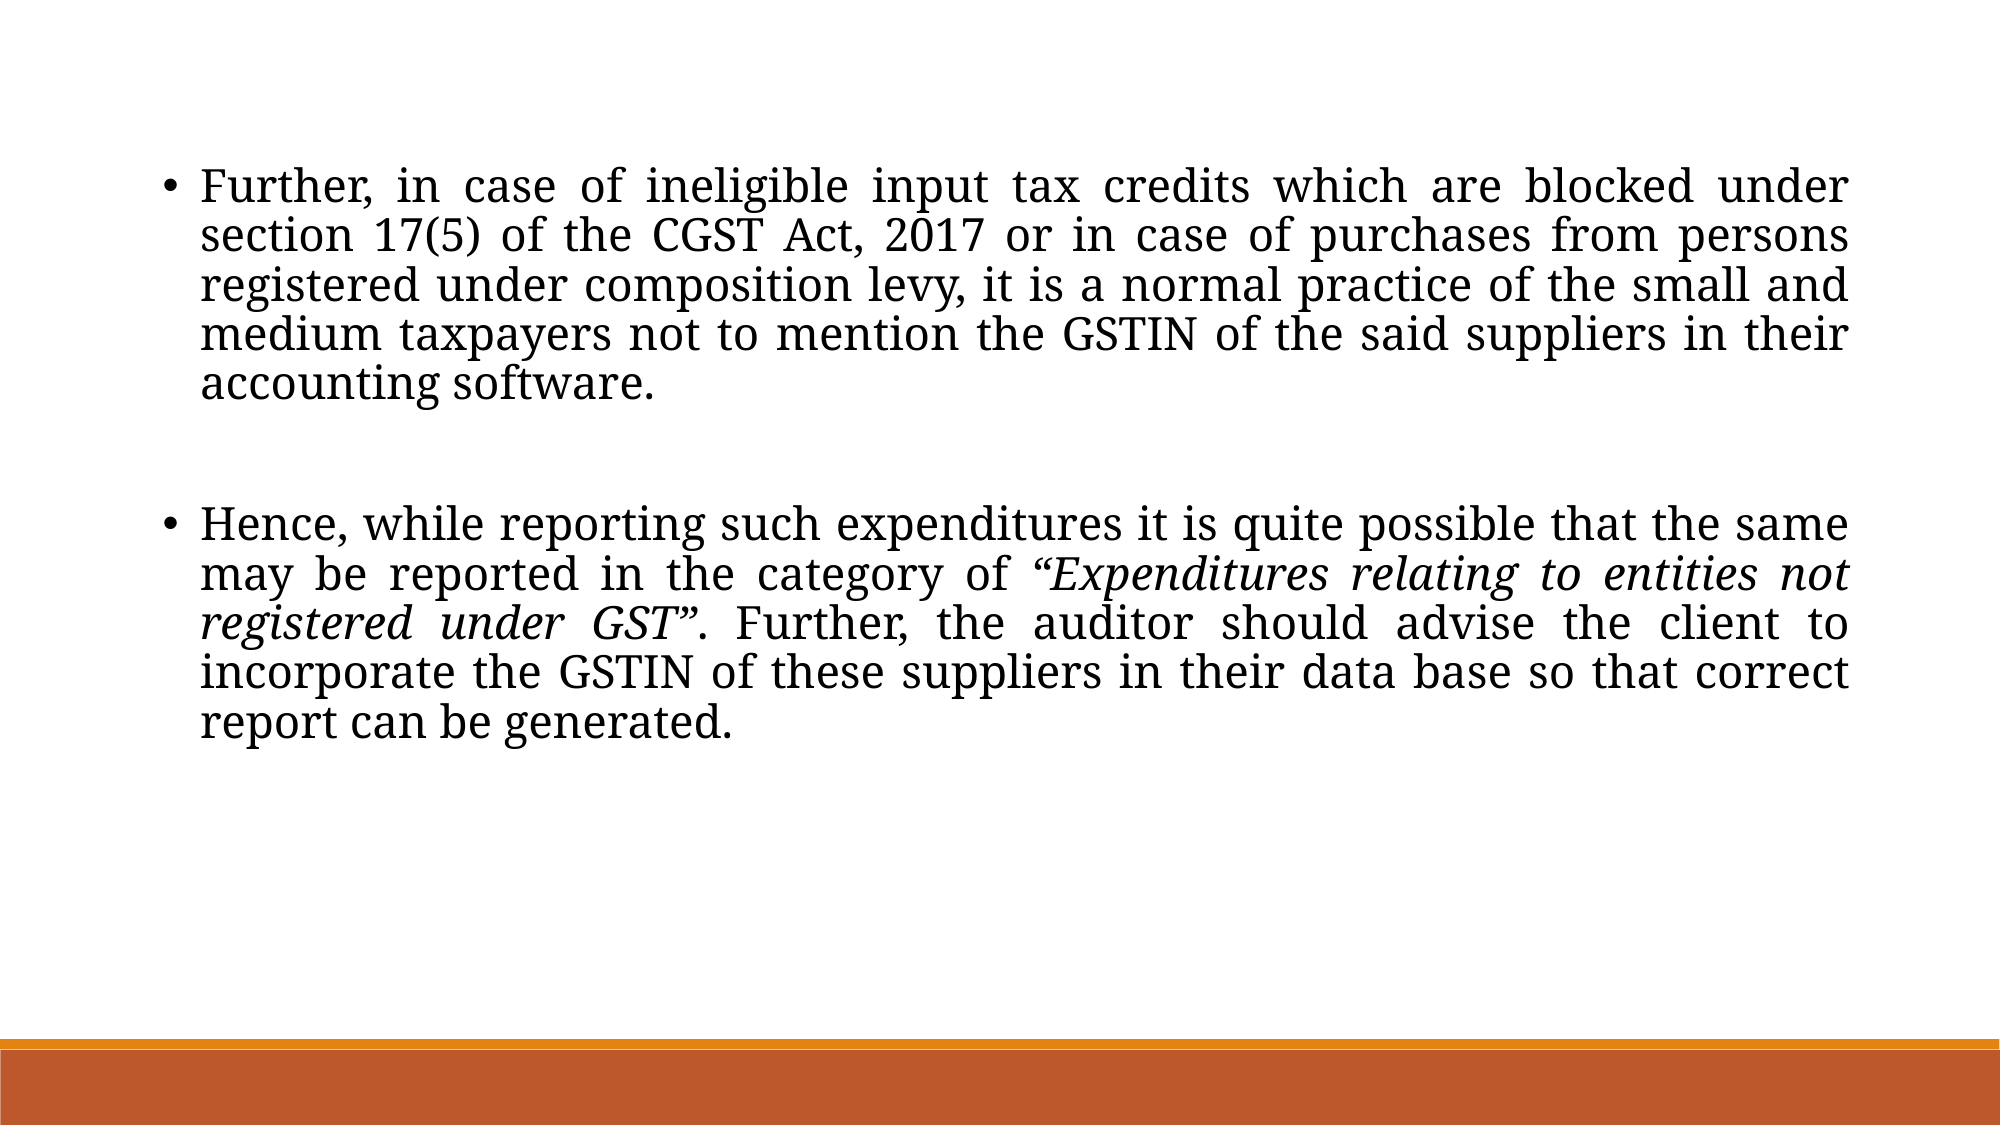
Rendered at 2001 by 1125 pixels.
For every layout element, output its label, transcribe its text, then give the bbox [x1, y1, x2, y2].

text_box Further, in case of ineligible input tax credits which are blocked under section 17(5) of the CGST Act, 2017 or in case of purchases from persons registered under composition levy, it is a normal practice of the small and medium taxpayers not to mention the GSTIN of the said suppliers in their accounting software. Hence, while reporting such expenditures it is quite possible that the same may be reported in the category of “Expenditures relating to entities not registered under GST”. Further, the auditor should advise the client to incorporate the GSTIN of these suppliers in their data base so that correct report can be generated. [147, 109, 1866, 847]
